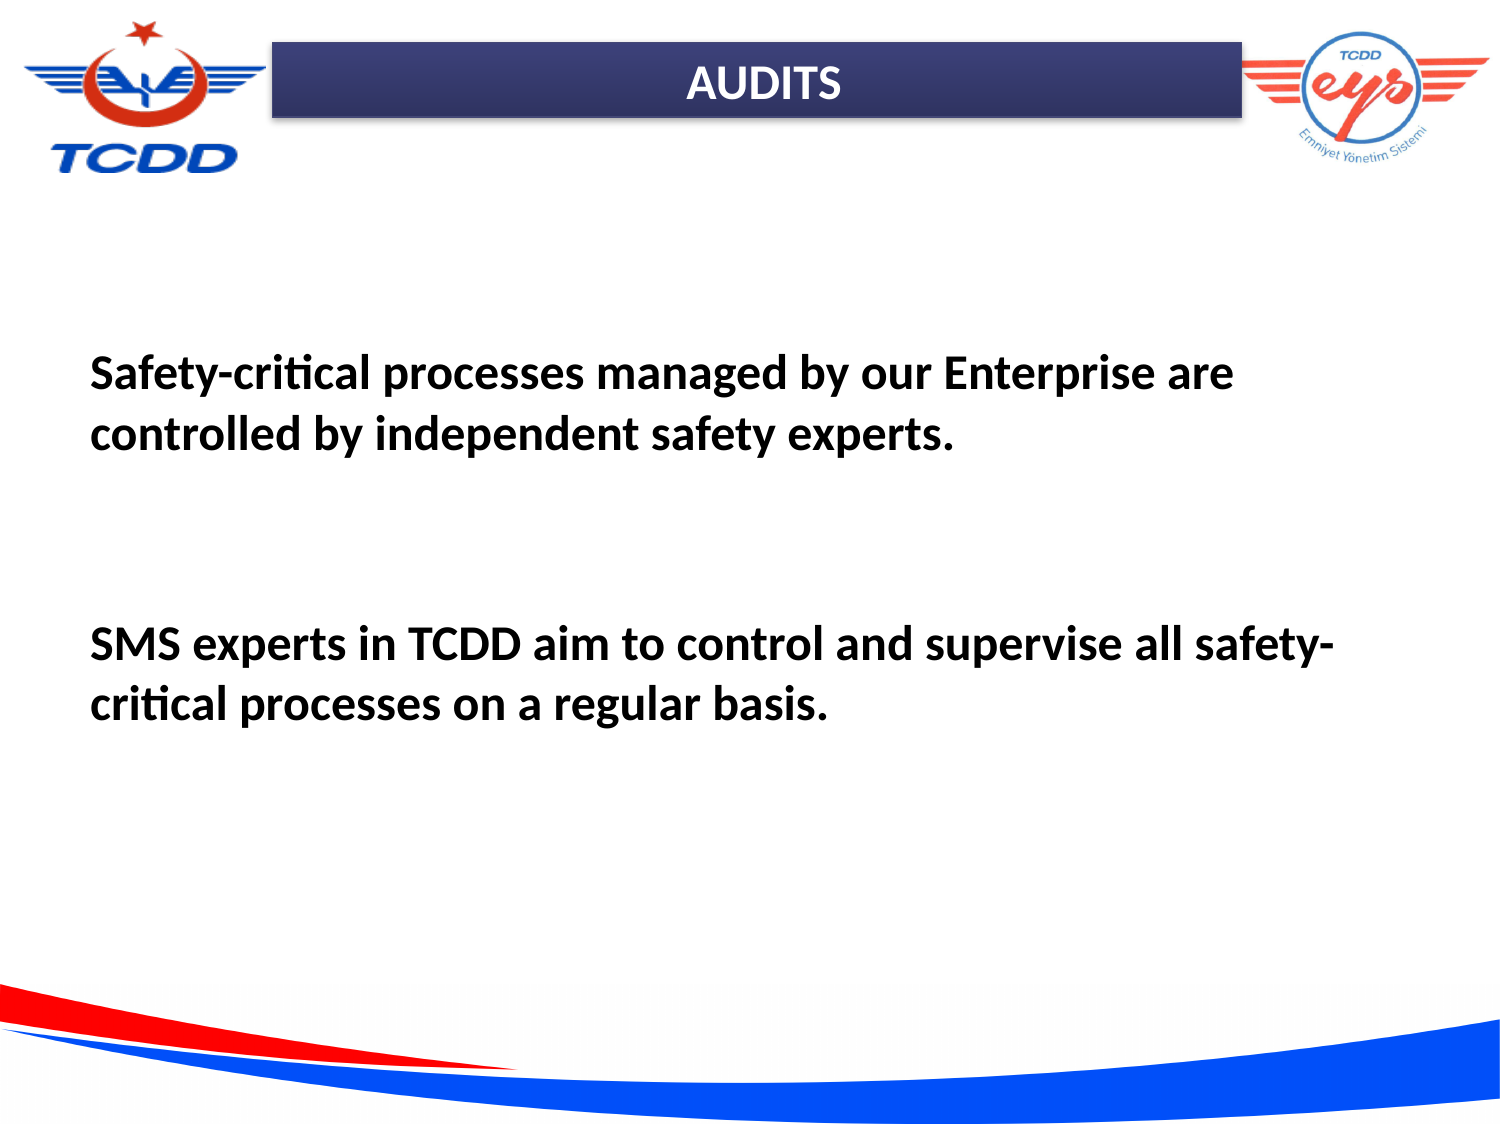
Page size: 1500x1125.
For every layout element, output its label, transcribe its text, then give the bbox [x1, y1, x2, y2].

list Safety-critical processes managed by our Enterprise are controlled by independent safety experts. SMS experts in TCDD aim to control and supervise all safety-critical processes on a regular basis. [75, 262, 1425, 982]
text_box AUDITS [272, 42, 1219, 118]
picture [0, 984, 1500, 1124]
picture [1224, 0, 1500, 173]
picture [23, 20, 266, 173]
